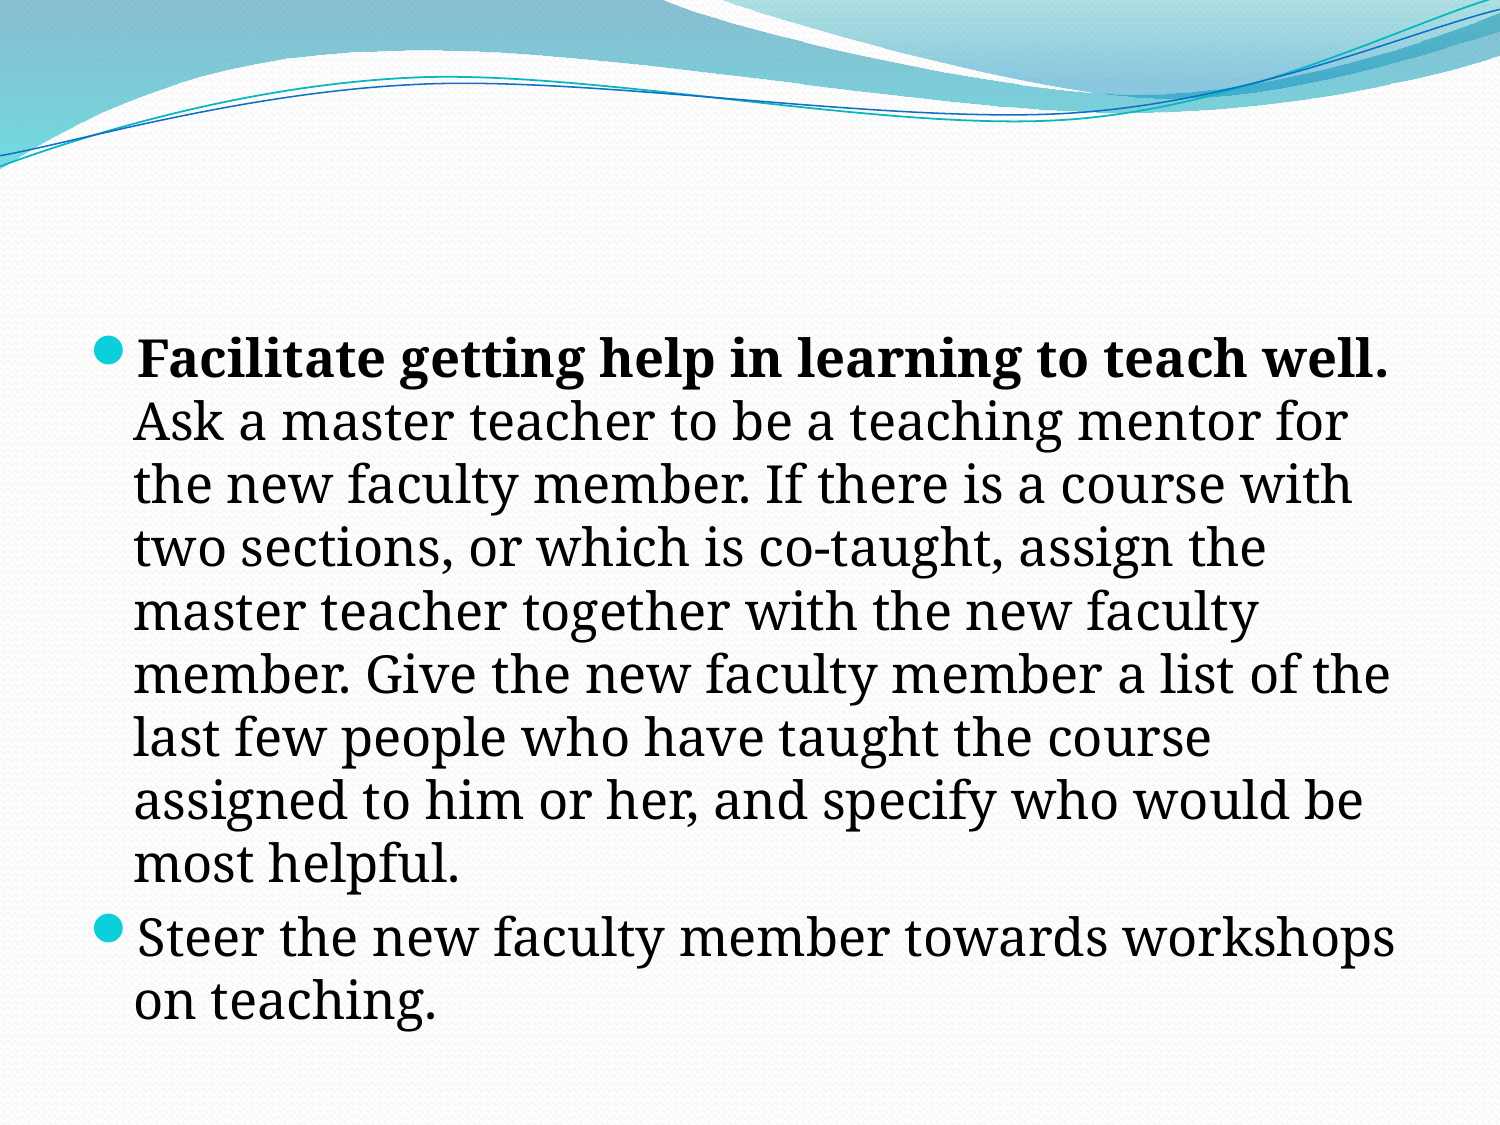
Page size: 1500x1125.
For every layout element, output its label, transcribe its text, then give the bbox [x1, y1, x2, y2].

list Facilitate getting help in learning to teach well. Ask a master teacher to be a teaching mentor for the new faculty member. If there is a course with two sections, or which is co-taught, assign the master teacher together with the new faculty member. Give the new faculty member a list of the last few people who have taught the course assigned to him or her, and specify who would be most helpful. Steer the new faculty member towards workshops on teaching. [75, 317, 1425, 1038]
